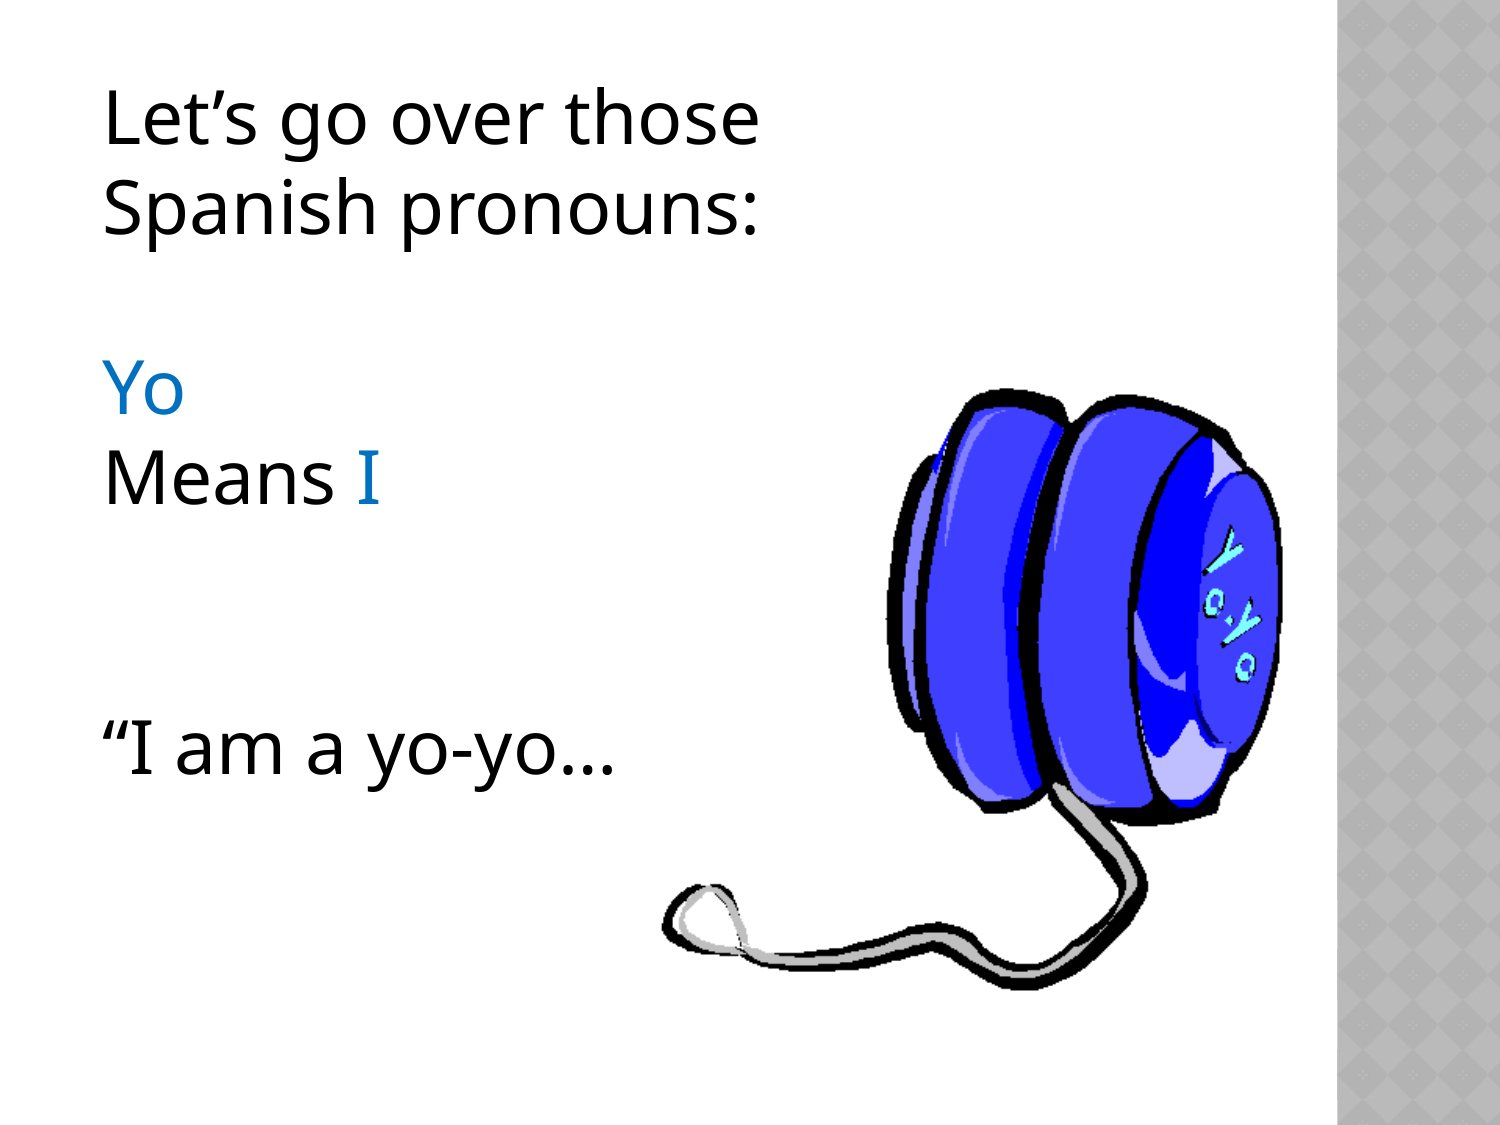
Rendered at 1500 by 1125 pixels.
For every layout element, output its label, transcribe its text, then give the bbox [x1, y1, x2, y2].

picture [636, 387, 1287, 998]
text_box Let’s go over those Spanish pronouns: Yo Means I “I am a yo-yo… [87, 62, 825, 798]
